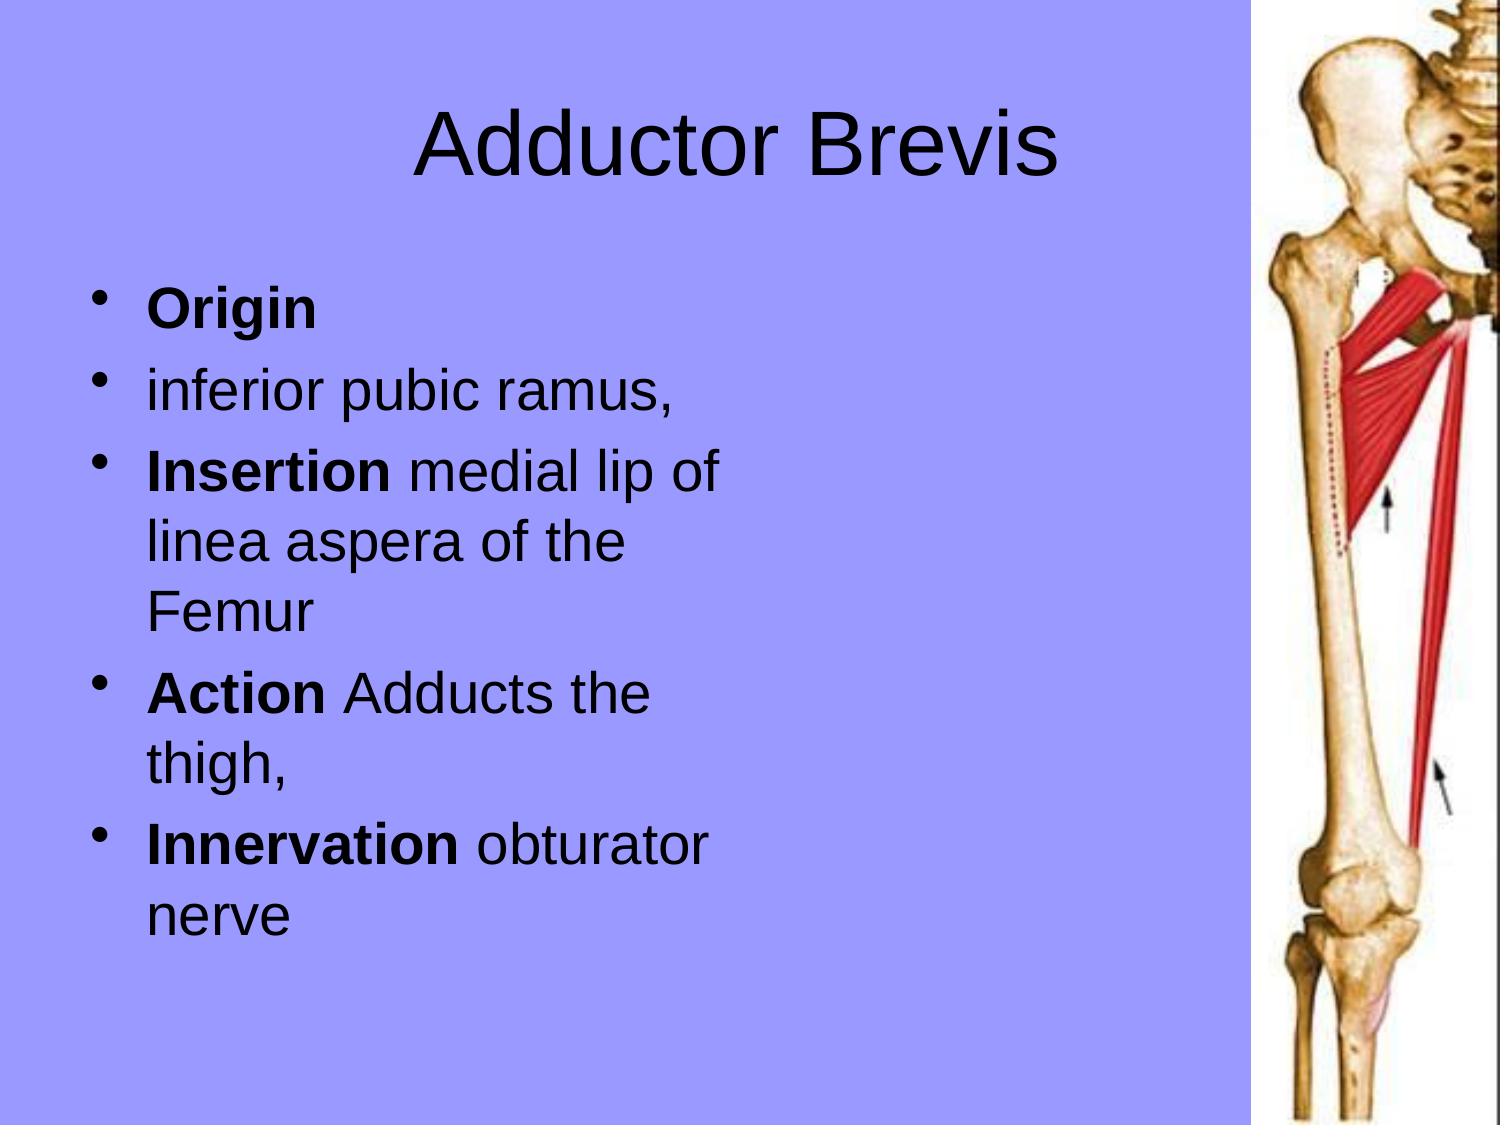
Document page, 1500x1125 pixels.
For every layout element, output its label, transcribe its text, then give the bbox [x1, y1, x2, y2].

title Adductor Brevis [75, 45, 1245, 233]
list Origin inferior pubic ramus, Insertion medial lip of linea aspera of the Femur Action Adducts the thigh, Innervation obturator nerve [75, 262, 738, 1005]
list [1250, 0, 1500, 1125]
